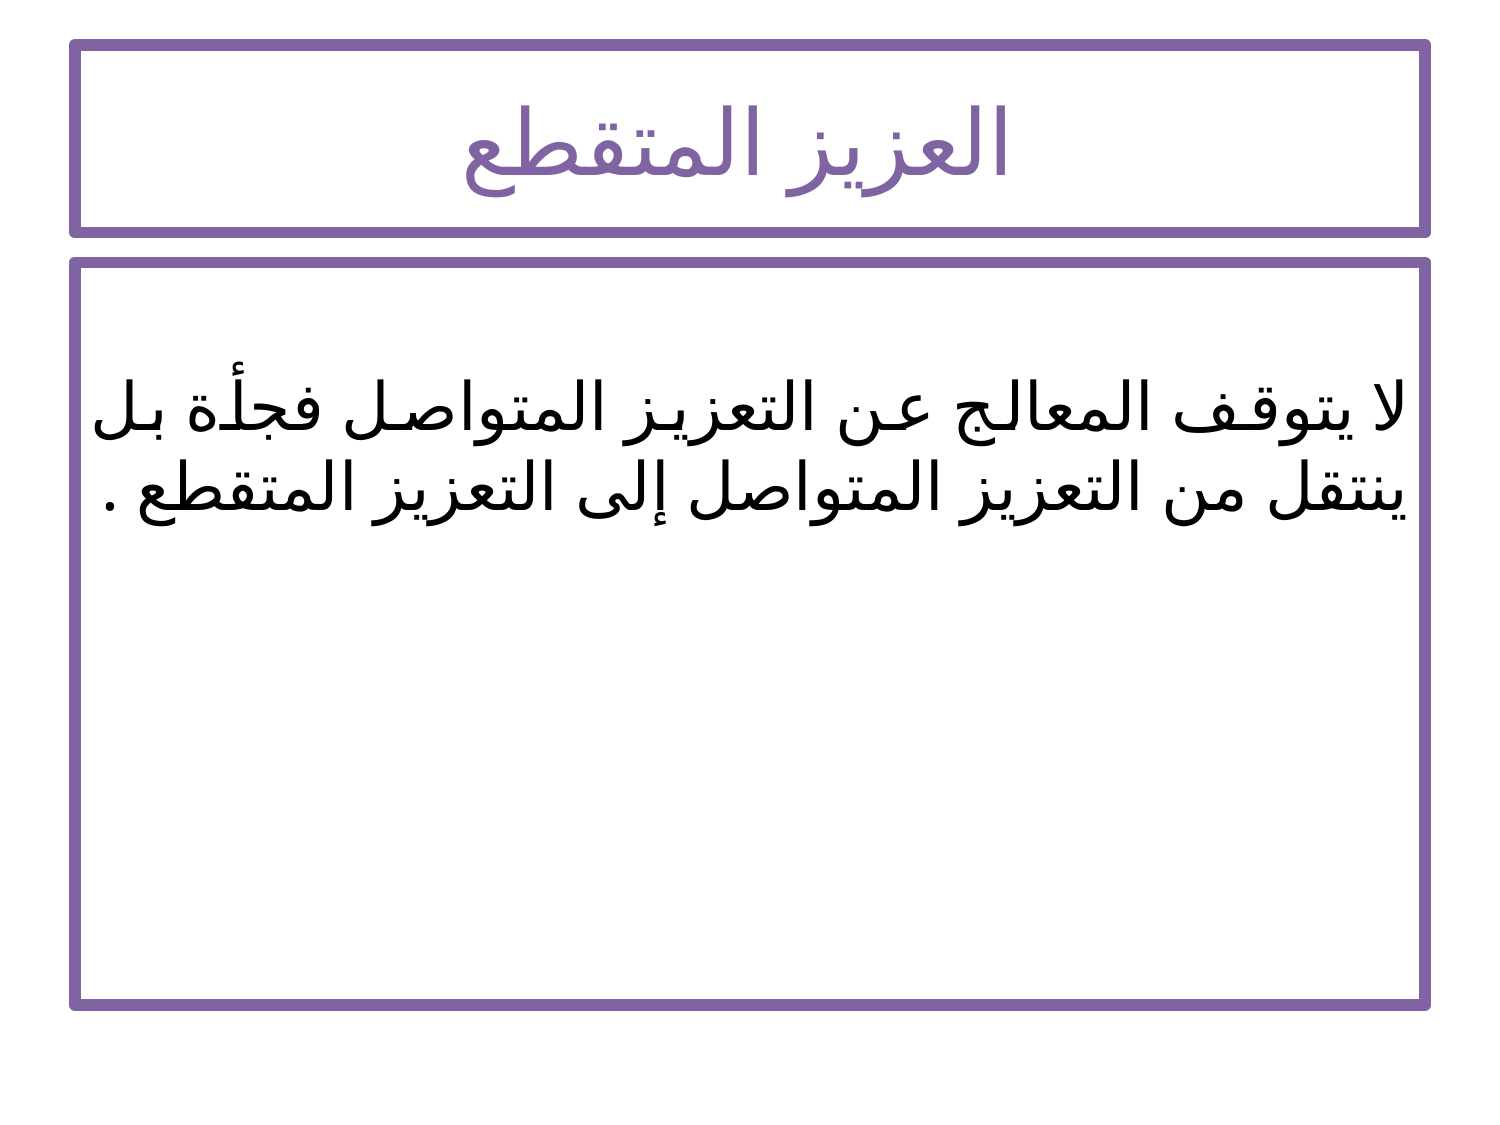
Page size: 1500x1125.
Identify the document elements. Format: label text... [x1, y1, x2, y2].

title العزيز المتقطع [75, 45, 1425, 233]
list لا يتوقف المعالج عن التعزيز المتواصل فجأة بل ينتقل من التعزيز المتواصل إلى التعزيز المتقطع . [75, 262, 1425, 1005]
